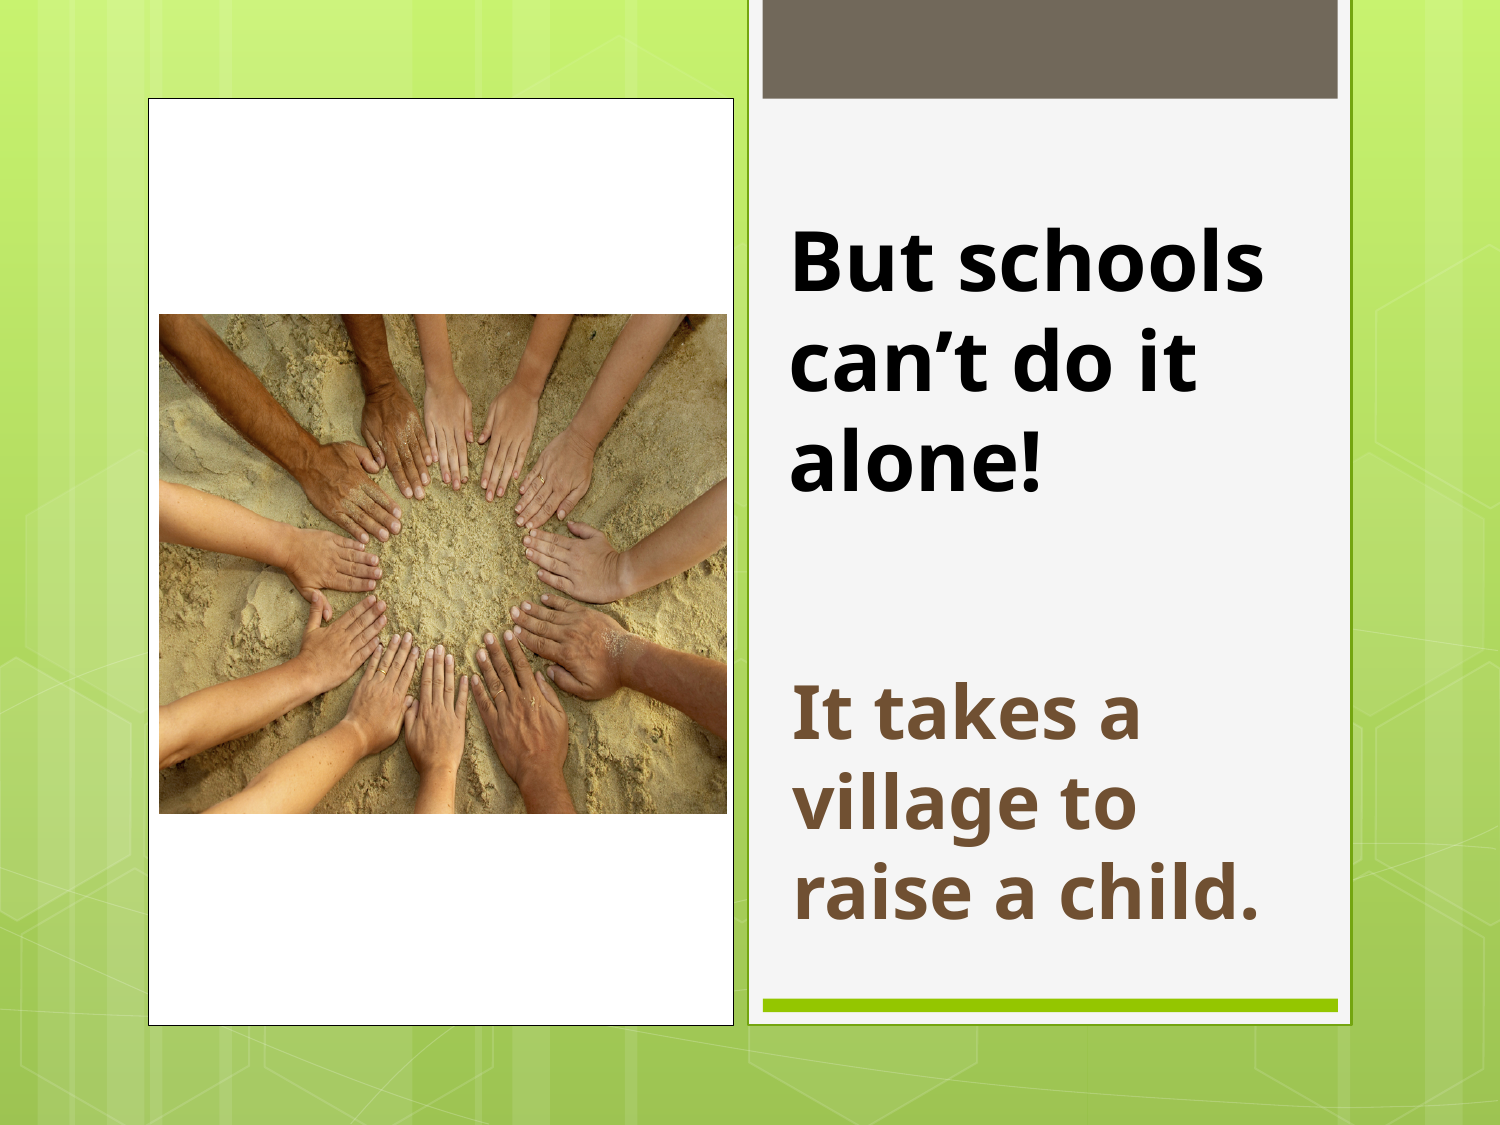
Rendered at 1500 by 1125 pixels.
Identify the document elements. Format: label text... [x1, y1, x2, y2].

list It takes a village to raise a child. [776, 656, 1319, 953]
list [159, 314, 727, 814]
title But schools can’t do it alone! [773, 196, 1316, 516]
